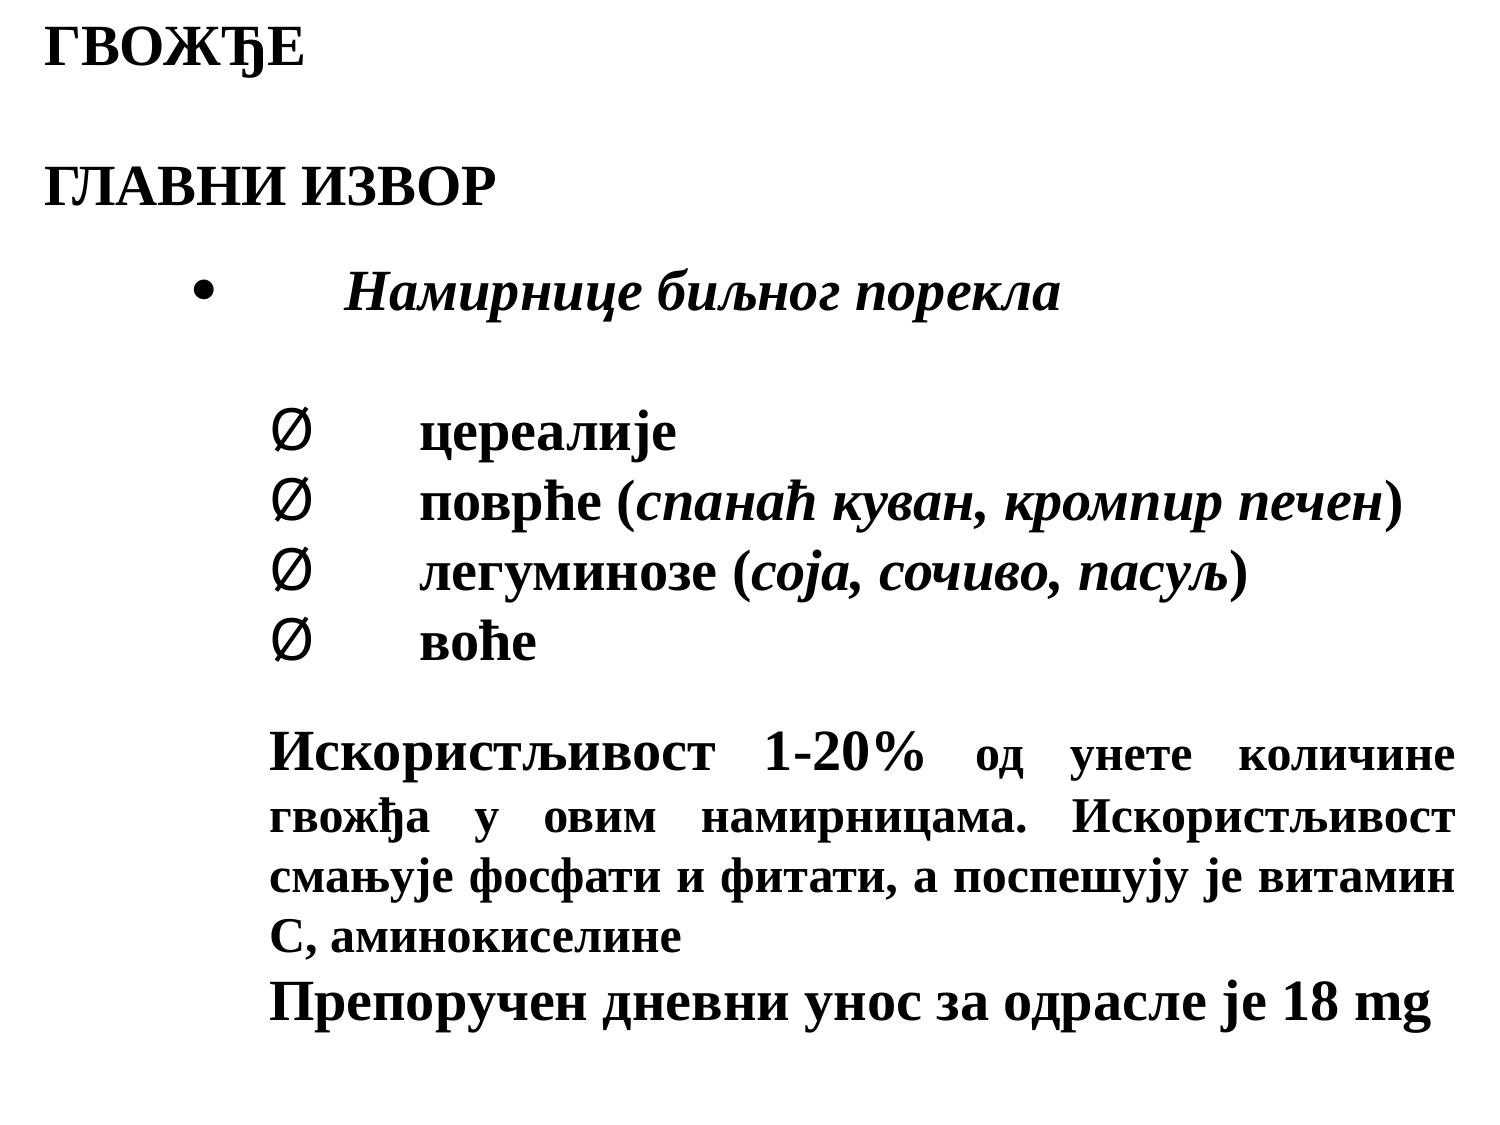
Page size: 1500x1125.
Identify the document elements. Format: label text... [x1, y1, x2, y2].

text_box ГВОЖЂЕ ГЛАВНИ ИЗВОР · Намирнице биљног порекла Ø цереалије Ø поврће (спанаћ куван, кромпир печен) Ø легуминозе (соја, сочиво, пасуљ) Ø воће Искористљивост 1-20% од унете количине гвожђа у овим намирницама. Искористљивост смањује фосфати и фитати, а поспешују је витамин С, аминокиселине Препоручен дневни унос за одрасле је 18 mg [29, 0, 1471, 1040]
